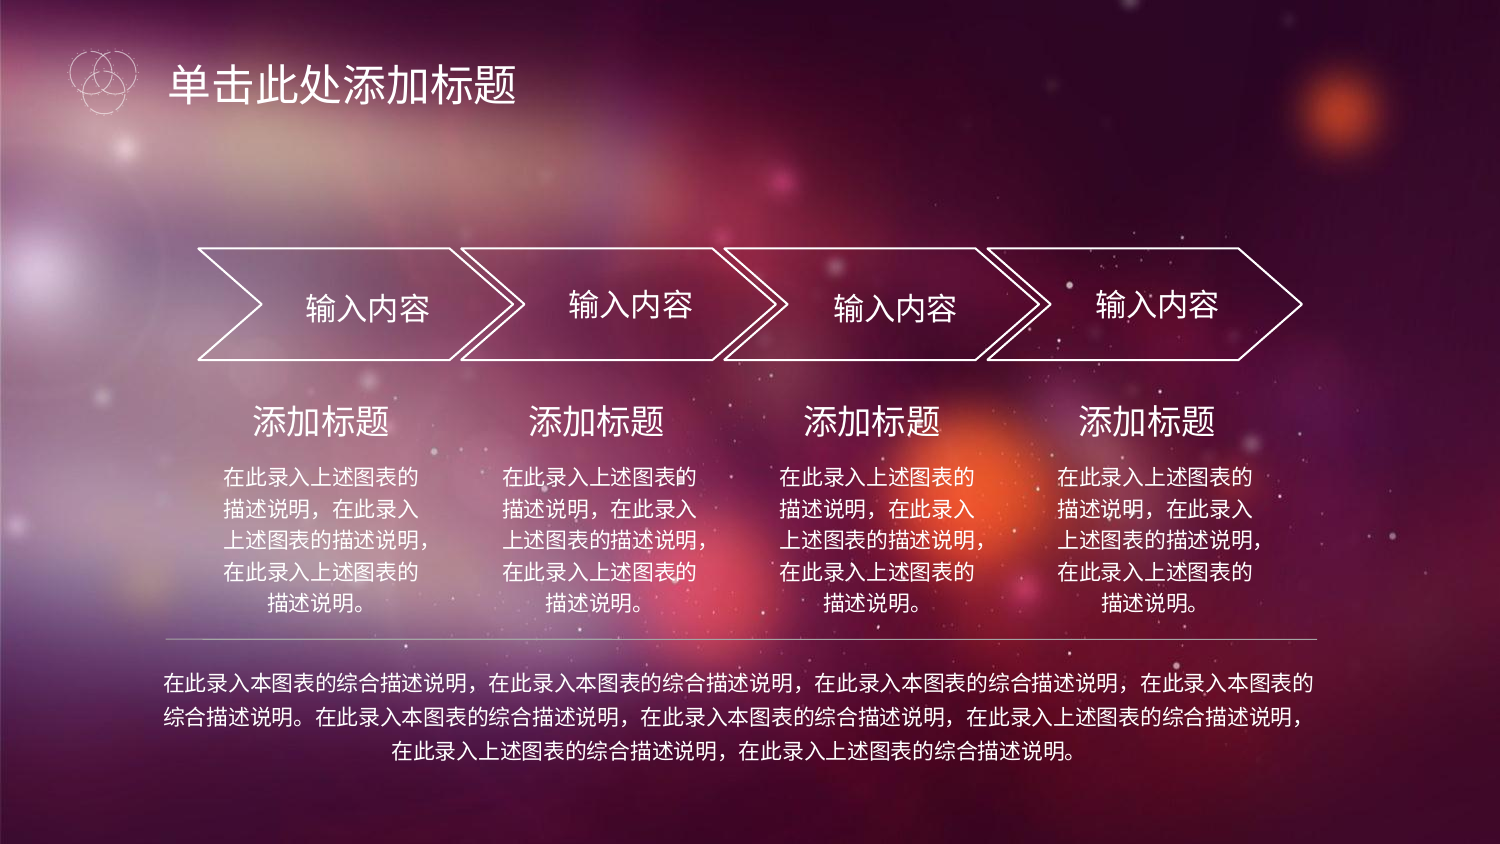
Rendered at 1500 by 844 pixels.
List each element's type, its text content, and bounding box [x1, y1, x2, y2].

text_box 添加标题 [791, 394, 952, 447]
text_box 在此录入上述图表的描述说明，在此录入上述图表的描述说明，在此录入上述图表的描述说明。 [204, 453, 439, 622]
text_box 添加标题 [516, 394, 677, 447]
text_box 在此录入本图表的综合描述说明，在此录入本图表的综合描述说明，在此录入本图表的综合描述说明，在此录入本图表的综合描述说明。在此录入本图表的综合描述说明，在此录入本图表的综合描述说明，在此录入上述图表的综合描述说明，在此录入上述图表的综合描述说明，在此录入上述图表的综合描述说明。 [147, 656, 1332, 770]
text_box 单击此处添加标题 [152, 50, 533, 118]
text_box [1040, 248, 1303, 361]
text_box 在此录入上述图表的描述说明，在此录入上述图表的描述说明，在此录入上述图表的描述说明。 [761, 453, 995, 622]
picture [0, 0, 1500, 844]
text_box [514, 248, 724, 361]
text_box 添加标题 [1067, 394, 1228, 447]
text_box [724, 248, 1040, 361]
text_box 添加标题 [241, 394, 401, 447]
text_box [67, 48, 140, 116]
text_box 在此录入上述图表的描述说明，在此录入上述图表的描述说明，在此录入上述图表的描述说明。 [484, 453, 716, 622]
text_box 在此录入上述图表的描述说明，在此录入上述图表的描述说明，在此录入上述图表的描述说明。 [1040, 453, 1271, 622]
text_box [198, 248, 514, 361]
